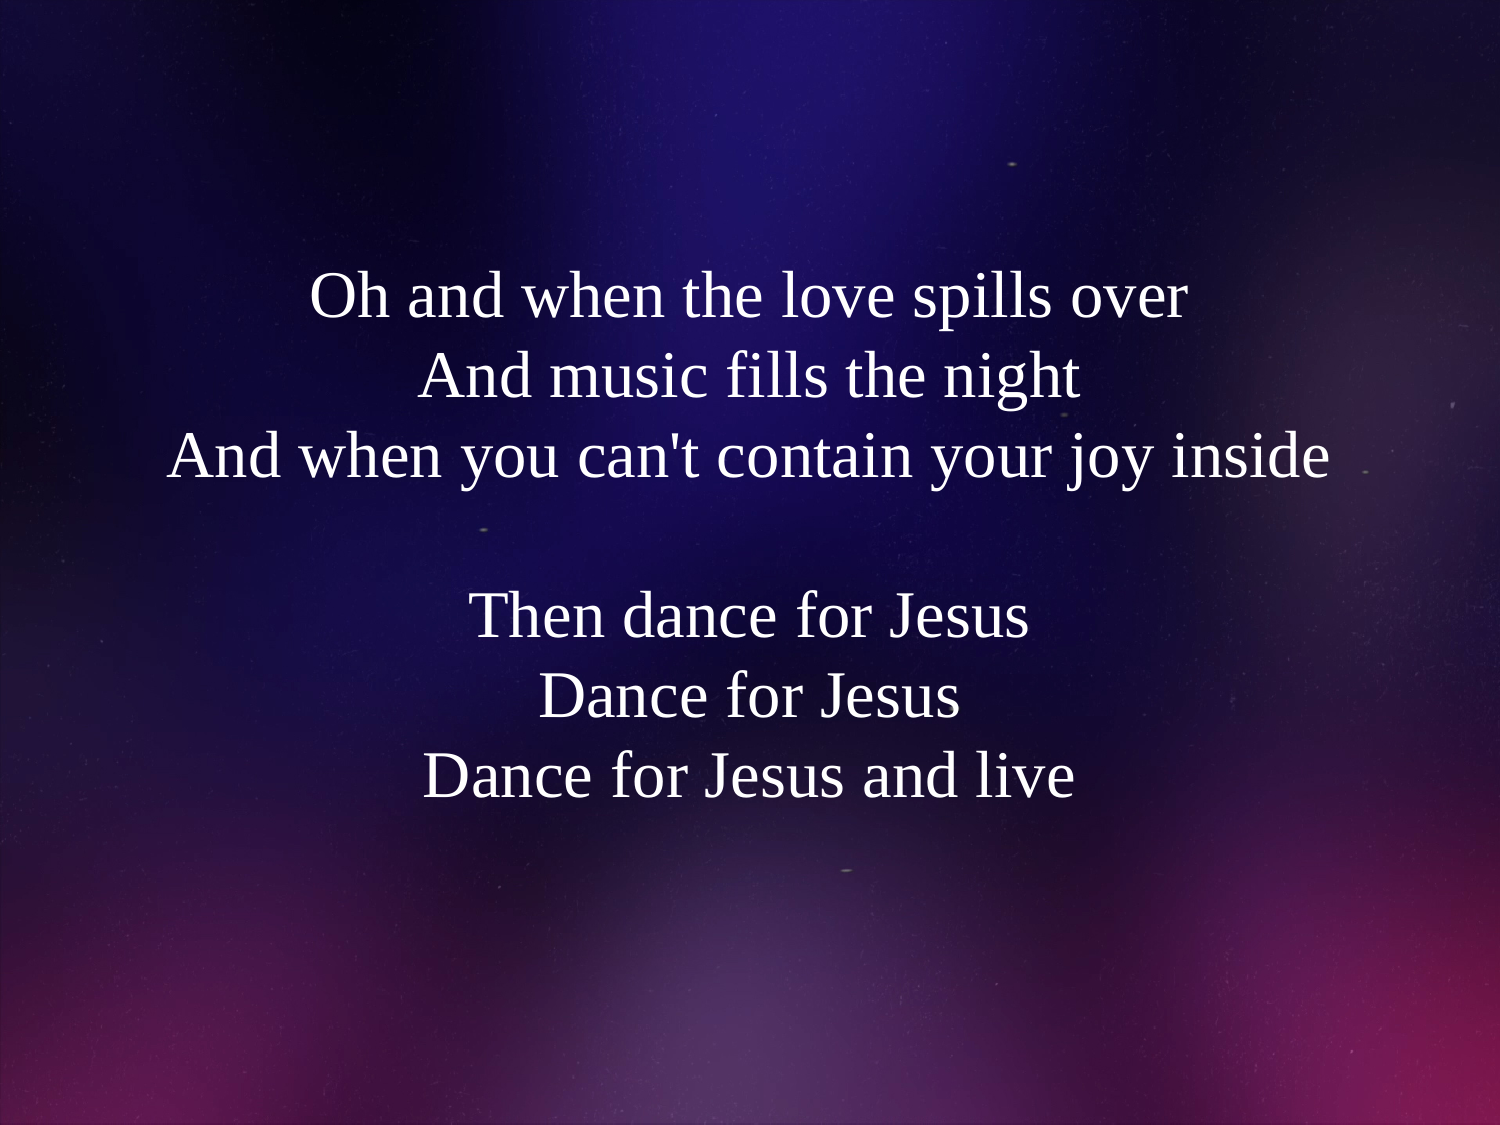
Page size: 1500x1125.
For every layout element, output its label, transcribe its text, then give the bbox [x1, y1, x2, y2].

picture [0, 0, 1500, 1125]
title Oh and when the love spills over And music fills the night And when you can't contain your joy inside Then dance for Jesus Dance for Jesus Dance for Jesus and live [112, 437, 1388, 625]
